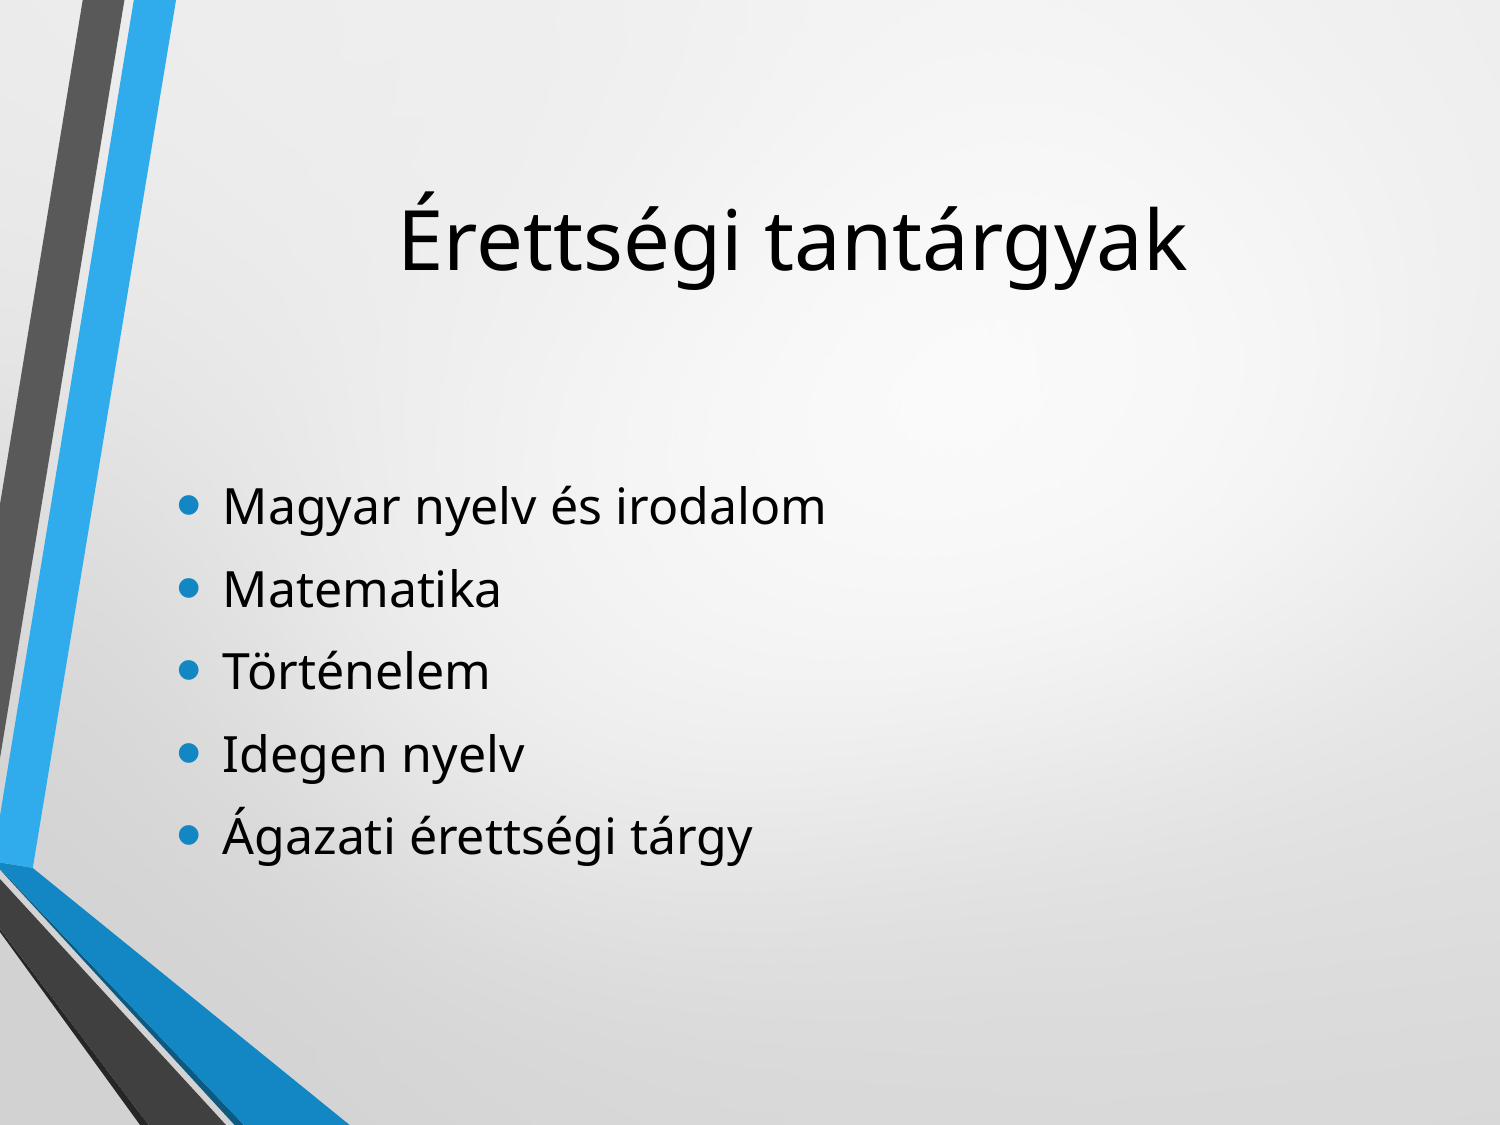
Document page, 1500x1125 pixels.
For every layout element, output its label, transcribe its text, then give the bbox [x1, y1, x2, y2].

list Magyar nyelv és irodalom Matematika Történelem Idegen nyelv Ágazati érettségi tárgy [161, 437, 1425, 985]
title Érettségi tantárgyak [161, 75, 1425, 400]
